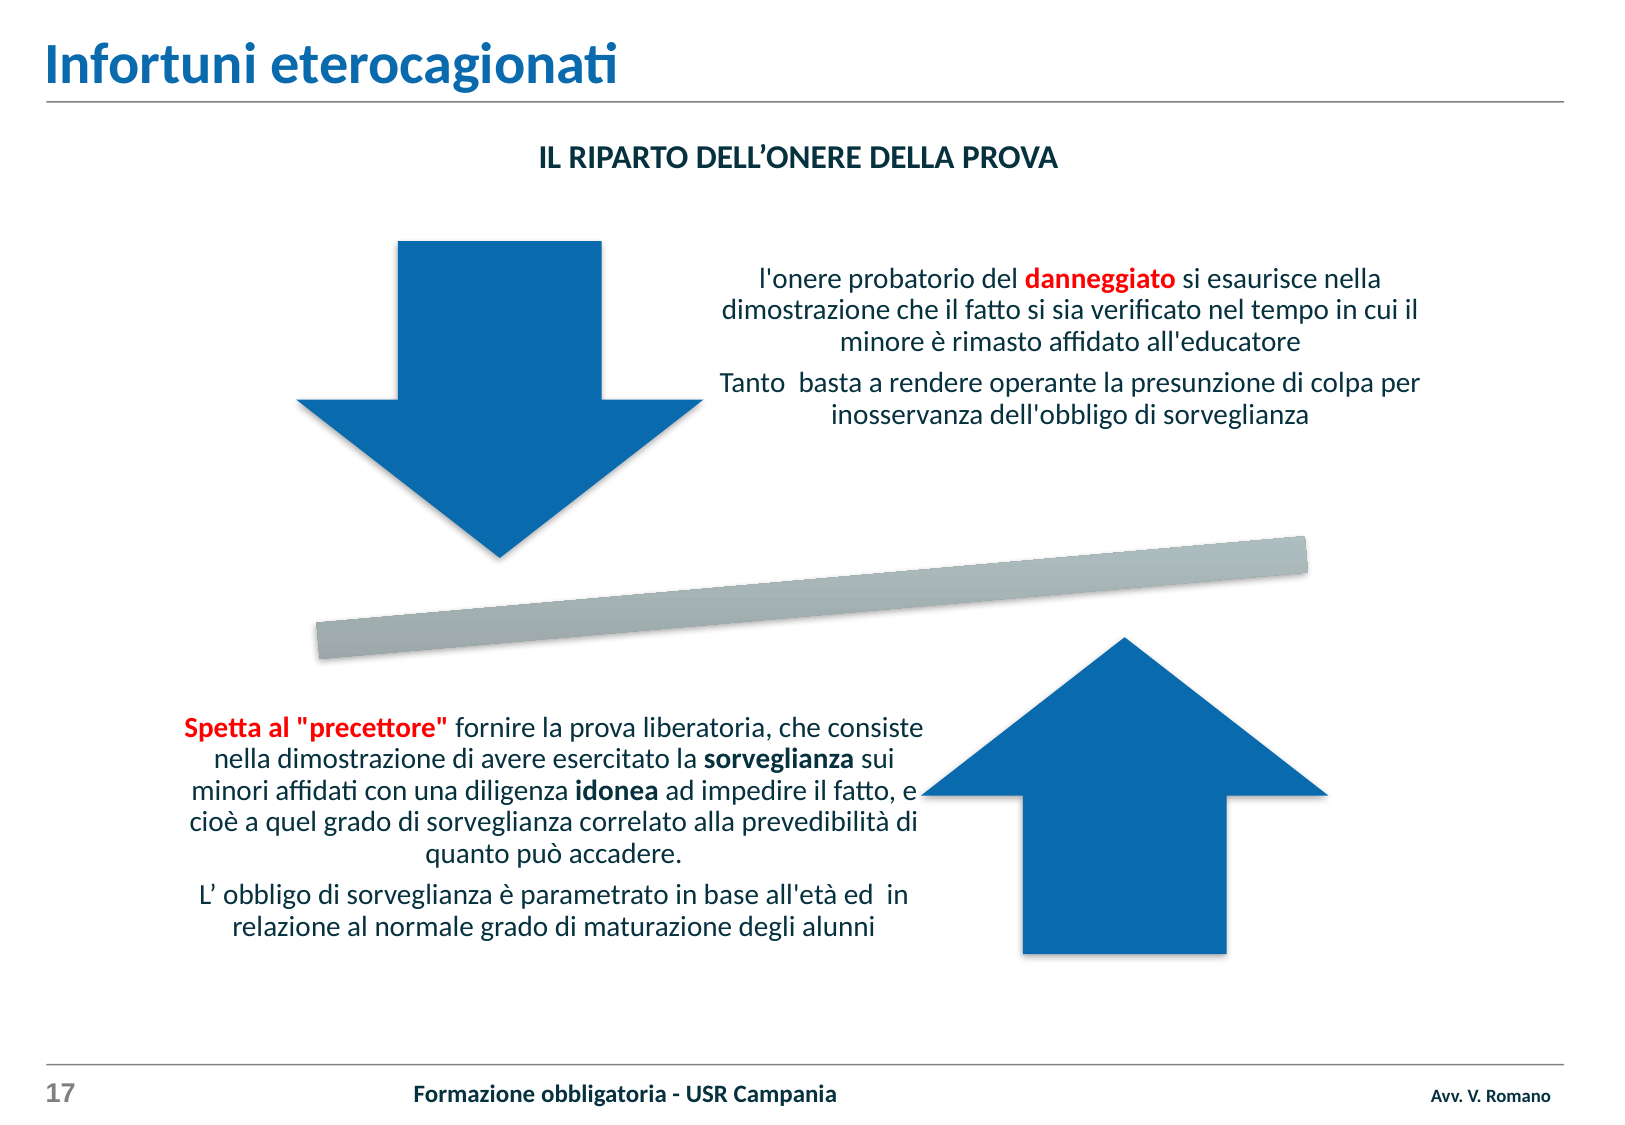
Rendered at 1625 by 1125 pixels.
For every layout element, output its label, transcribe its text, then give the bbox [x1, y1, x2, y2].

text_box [132, 201, 1492, 994]
text_box Infortuni eterocagionati [44, 24, 1561, 91]
text_box IL RIPARTO DELL’ONERE DELLA PROVA [44, 127, 1561, 994]
